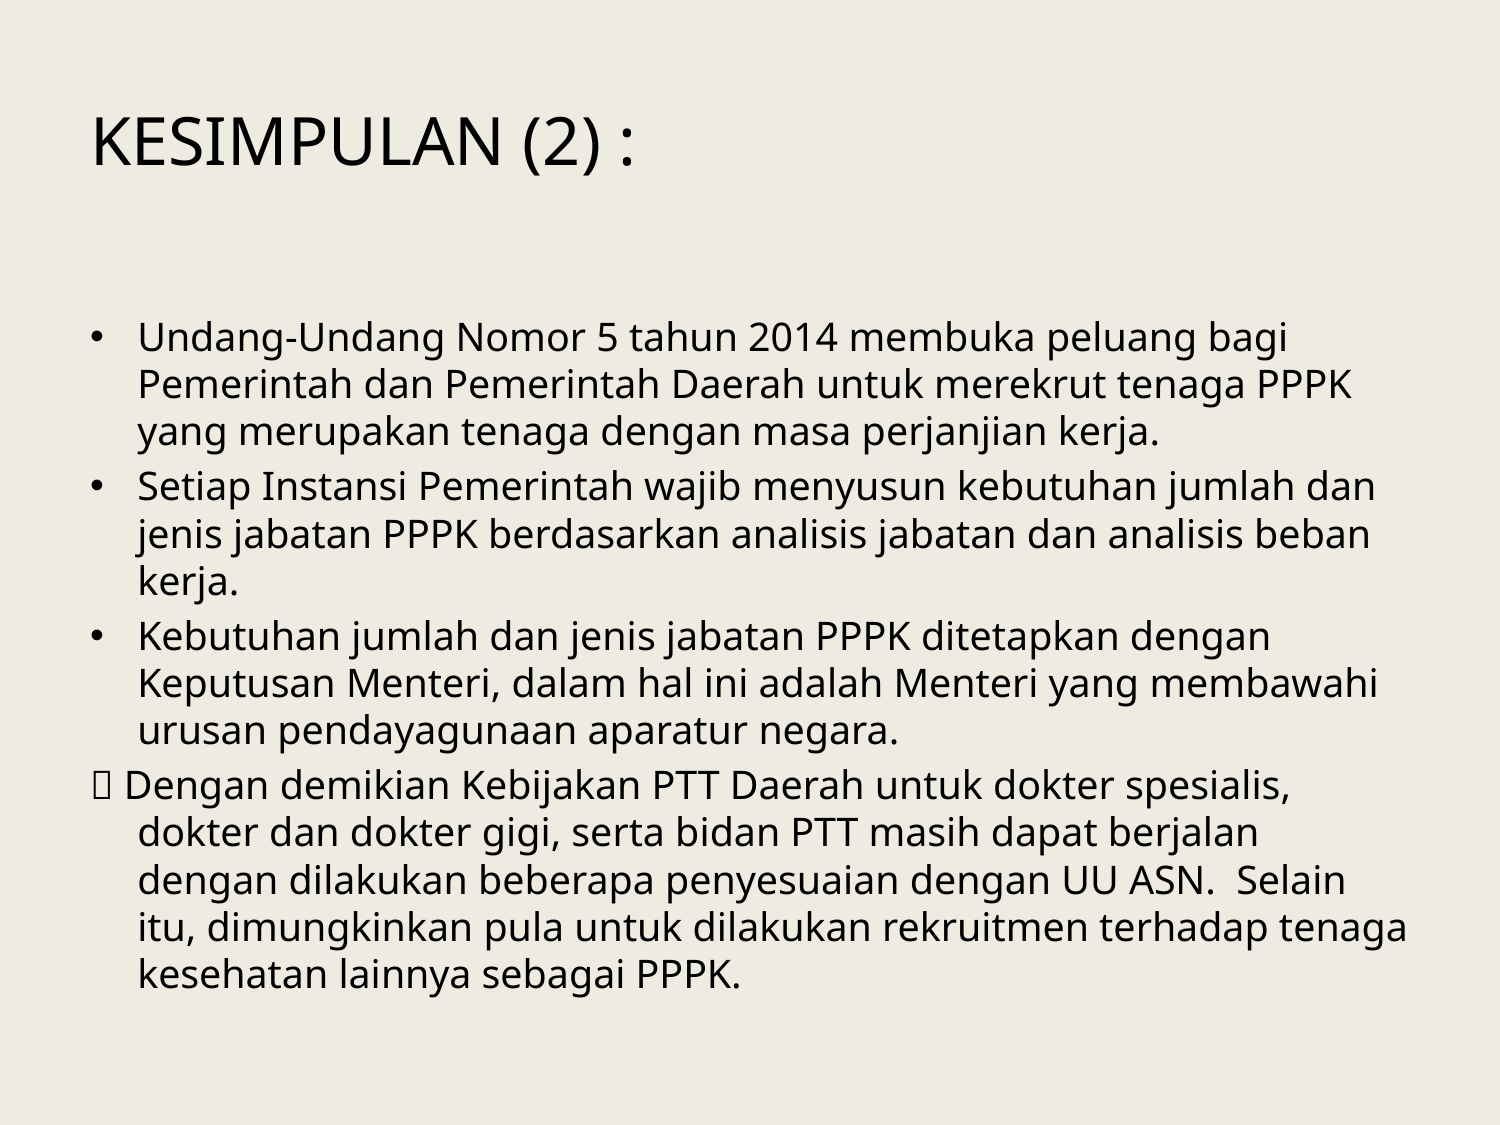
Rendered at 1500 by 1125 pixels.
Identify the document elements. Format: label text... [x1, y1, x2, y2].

title KESIMPULAN (2) : [75, 45, 1425, 233]
list Undang-Undang Nomor 5 tahun 2014 membuka peluang bagi Pemerintah dan Pemerintah Daerah untuk merekrut tenaga PPPK yang merupakan tenaga dengan masa perjanjian kerja. Setiap Instansi Pemerintah wajib menyusun kebutuhan jumlah dan jenis jabatan PPPK berdasarkan analisis jabatan dan analisis beban kerja. Kebutuhan jumlah dan jenis jabatan PPPK ditetapkan dengan Keputusan Menteri, dalam hal ini adalah Menteri yang membawahi urusan pendayagunaan aparatur negara.  Dengan demikian Kebijakan PTT Daerah untuk dokter spesialis, dokter dan dokter gigi, serta bidan PTT masih dapat berjalan dengan dilakukan beberapa penyesuaian dengan UU ASN. Selain itu, dimungkinkan pula untuk dilakukan rekruitmen terhadap tenaga kesehatan lainnya sebagai PPPK. [75, 304, 1425, 1005]
